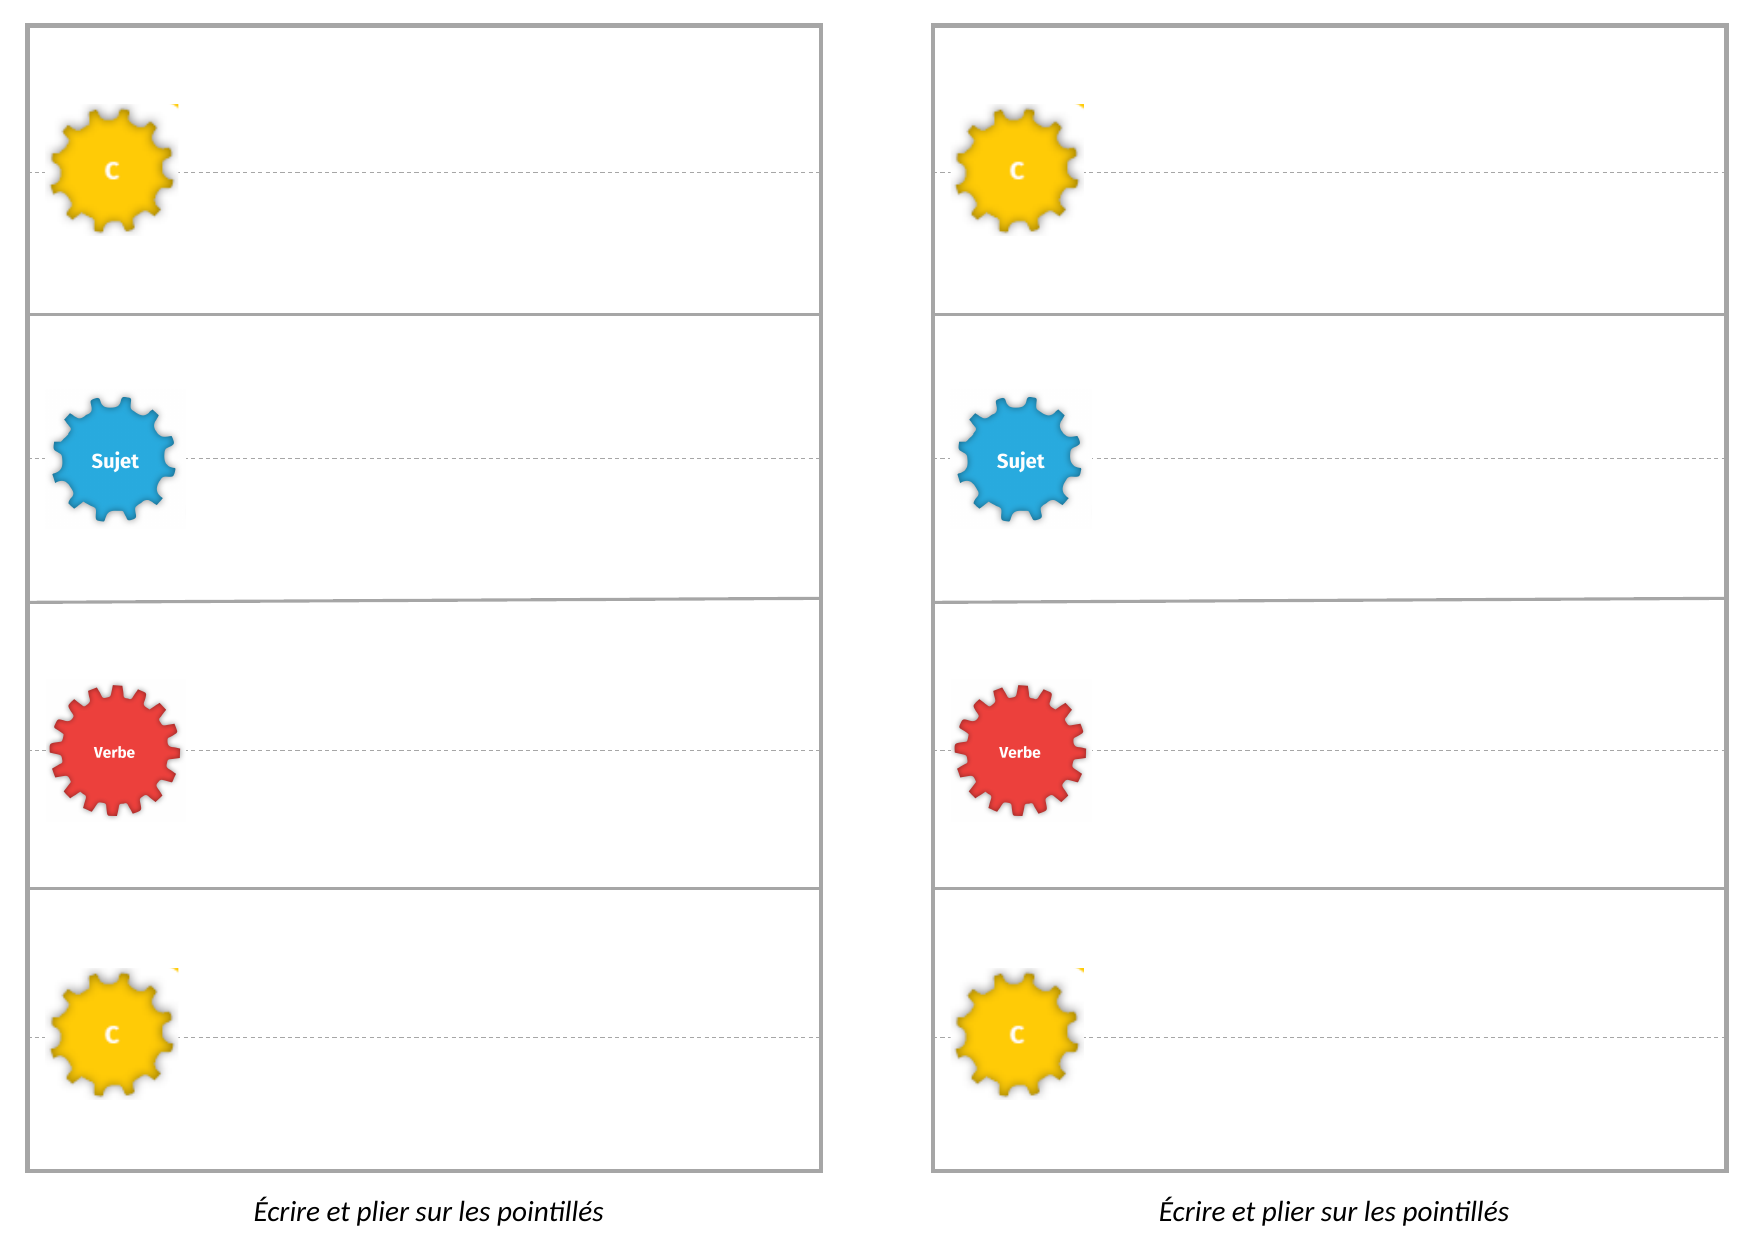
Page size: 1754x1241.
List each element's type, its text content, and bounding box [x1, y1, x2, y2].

text_box [932, 889, 1727, 1037]
text_box Écrire et plier sur les pointillés [966, 1185, 1703, 1235]
text_box [932, 173, 1727, 314]
text_box [26, 25, 822, 1172]
picture [950, 968, 1084, 1100]
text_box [27, 598, 821, 603]
picture [45, 968, 179, 1100]
text_box [932, 25, 1727, 172]
picture [950, 104, 1084, 236]
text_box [932, 598, 1727, 603]
text_box [932, 603, 1727, 750]
picture [951, 679, 1092, 823]
text_box [932, 459, 1727, 598]
picture [45, 679, 186, 823]
text_box [932, 751, 1727, 888]
picture [45, 104, 179, 236]
picture [950, 389, 1092, 529]
text_box [932, 1038, 1727, 1172]
picture [45, 389, 186, 529]
text_box Écrire et plier sur les pointillés [60, 1185, 797, 1235]
text_box [932, 315, 1727, 458]
